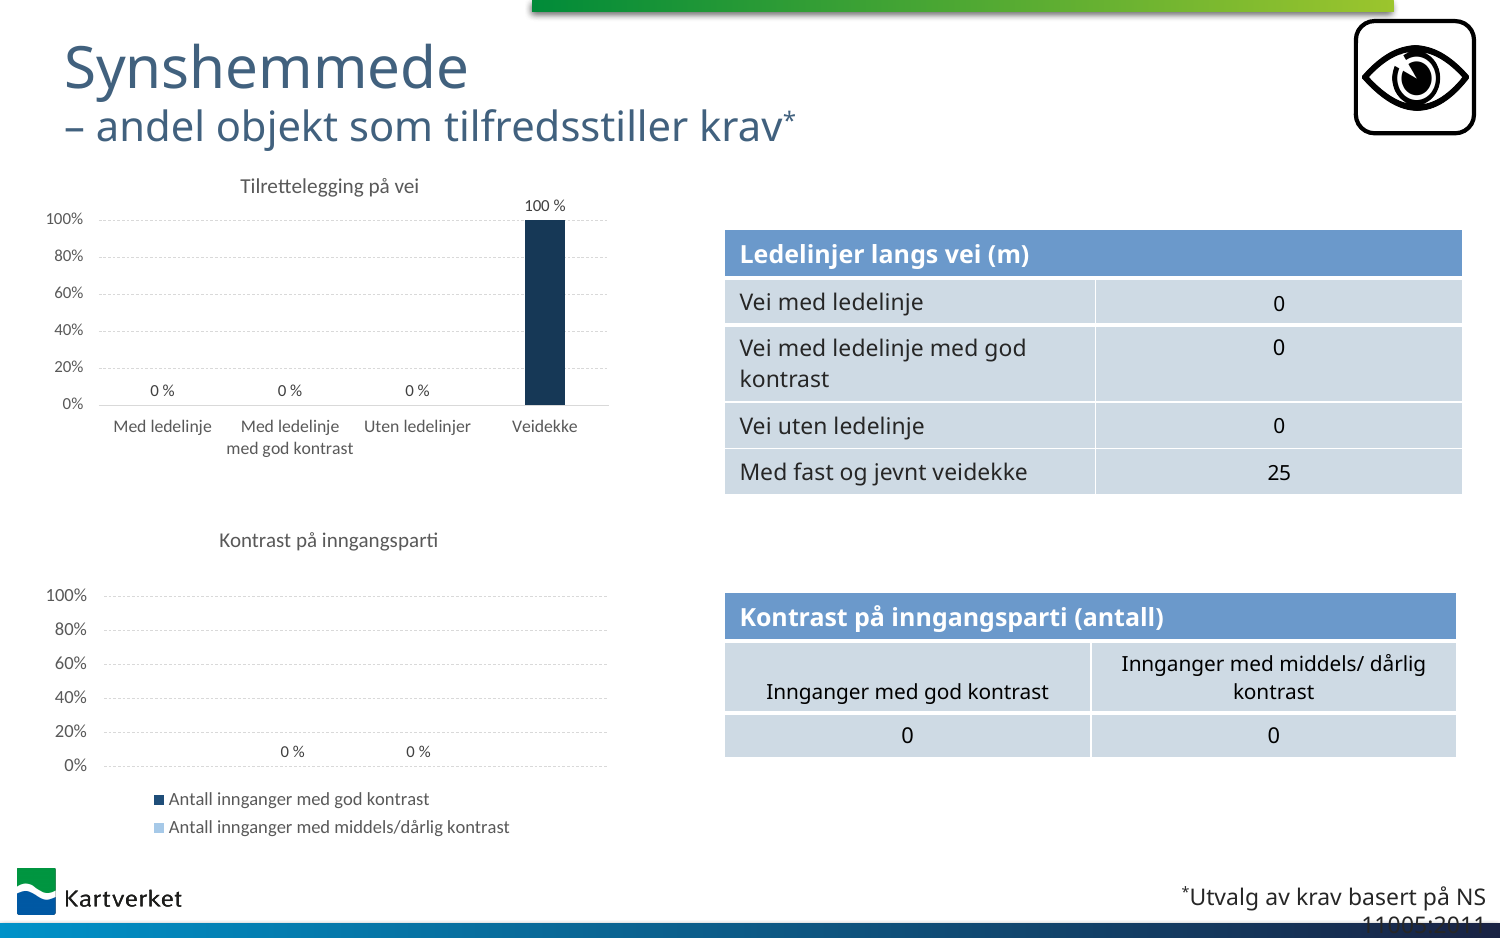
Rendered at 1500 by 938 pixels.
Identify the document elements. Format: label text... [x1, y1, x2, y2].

text_box *Utvalg av krav basert på NS 11005:2011 [1068, 873, 1500, 938]
table_cell 0 [1096, 327, 1462, 401]
table_cell Vei med ledelinje med god kontrast [725, 327, 1095, 401]
table_cell 0 [1092, 715, 1456, 757]
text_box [1355, 20, 1475, 134]
table_cell 25 [1096, 449, 1462, 494]
table_cell Vei med ledelinje [725, 280, 1095, 323]
table_header Kontrast på inngangsparti (antall) [725, 593, 1456, 639]
table_cell 0 [725, 715, 1090, 757]
table_cell 0 [1096, 280, 1462, 323]
table_cell Med fast og jevnt veidekke [725, 449, 1095, 494]
table_cell Innganger med middels/ dårlig kontrast [1092, 643, 1456, 711]
text_box Synshemmede – andel objekt som tilfredsstiller krav* [49, 24, 1431, 158]
table_header Ledelinjer langs vei (m) [725, 230, 1462, 276]
table_cell Innganger med god kontrast [725, 643, 1090, 711]
table_cell 0 [1096, 403, 1462, 448]
table_cell Vei uten ledelinje [725, 403, 1095, 448]
picture [41, 520, 617, 846]
picture [41, 166, 619, 492]
